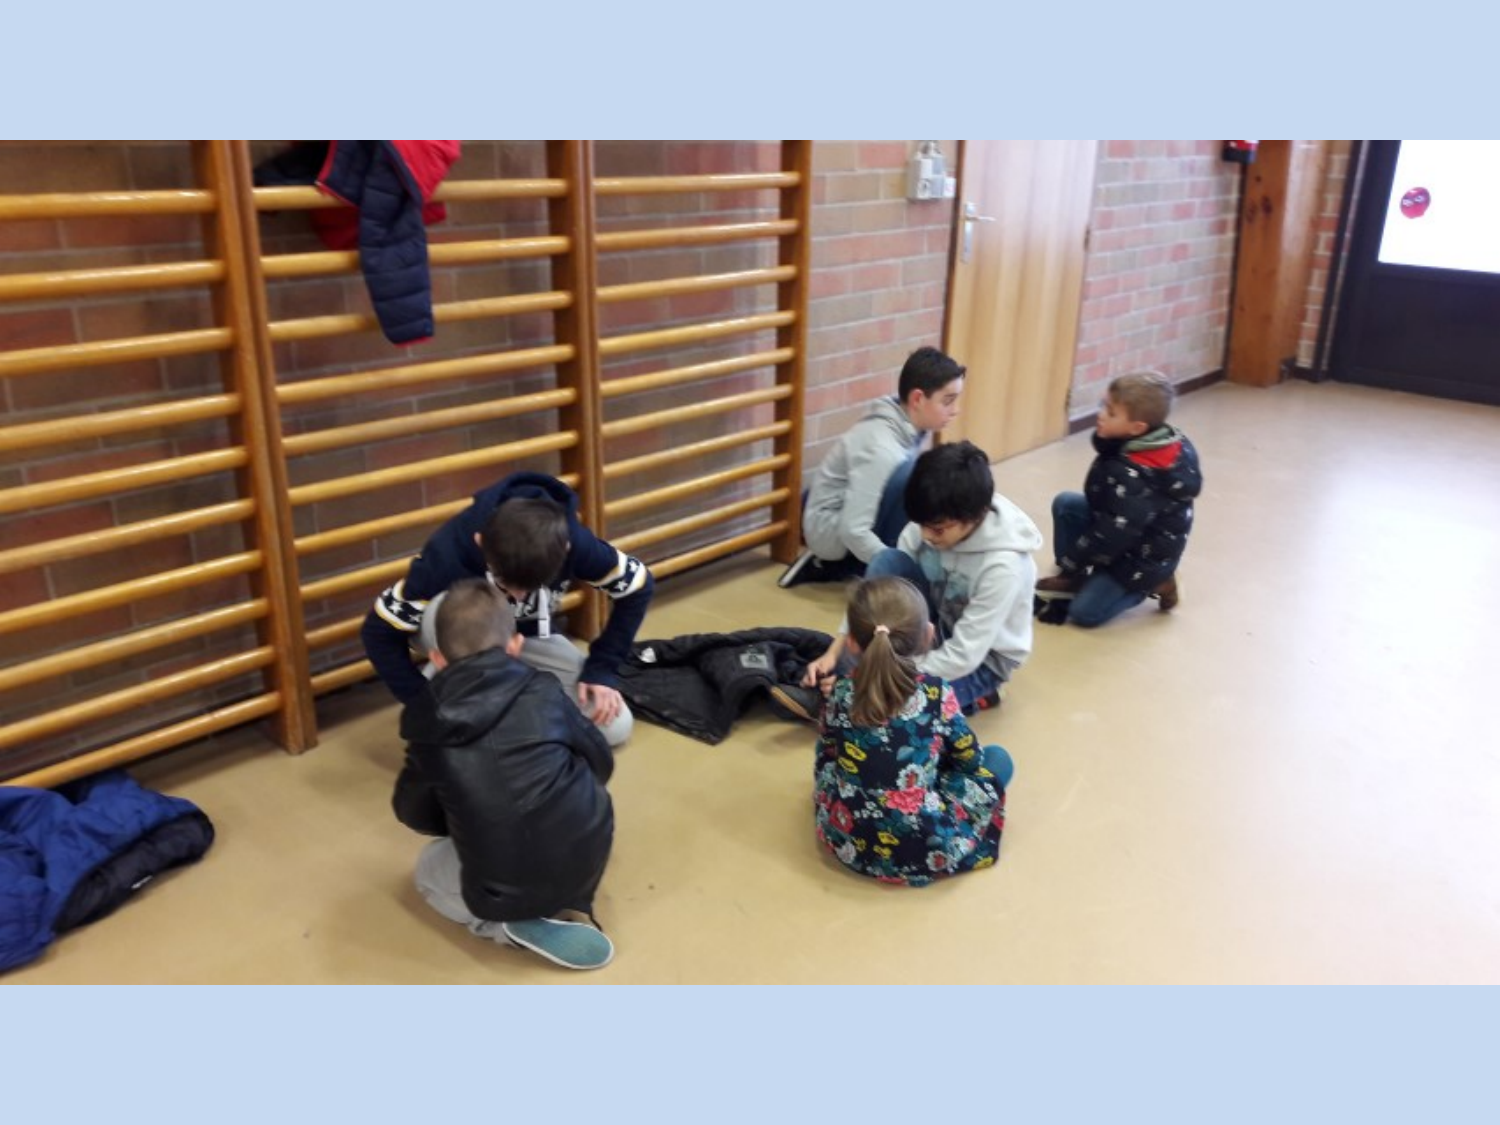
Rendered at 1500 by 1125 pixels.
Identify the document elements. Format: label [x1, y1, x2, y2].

picture [0, 140, 1500, 985]
